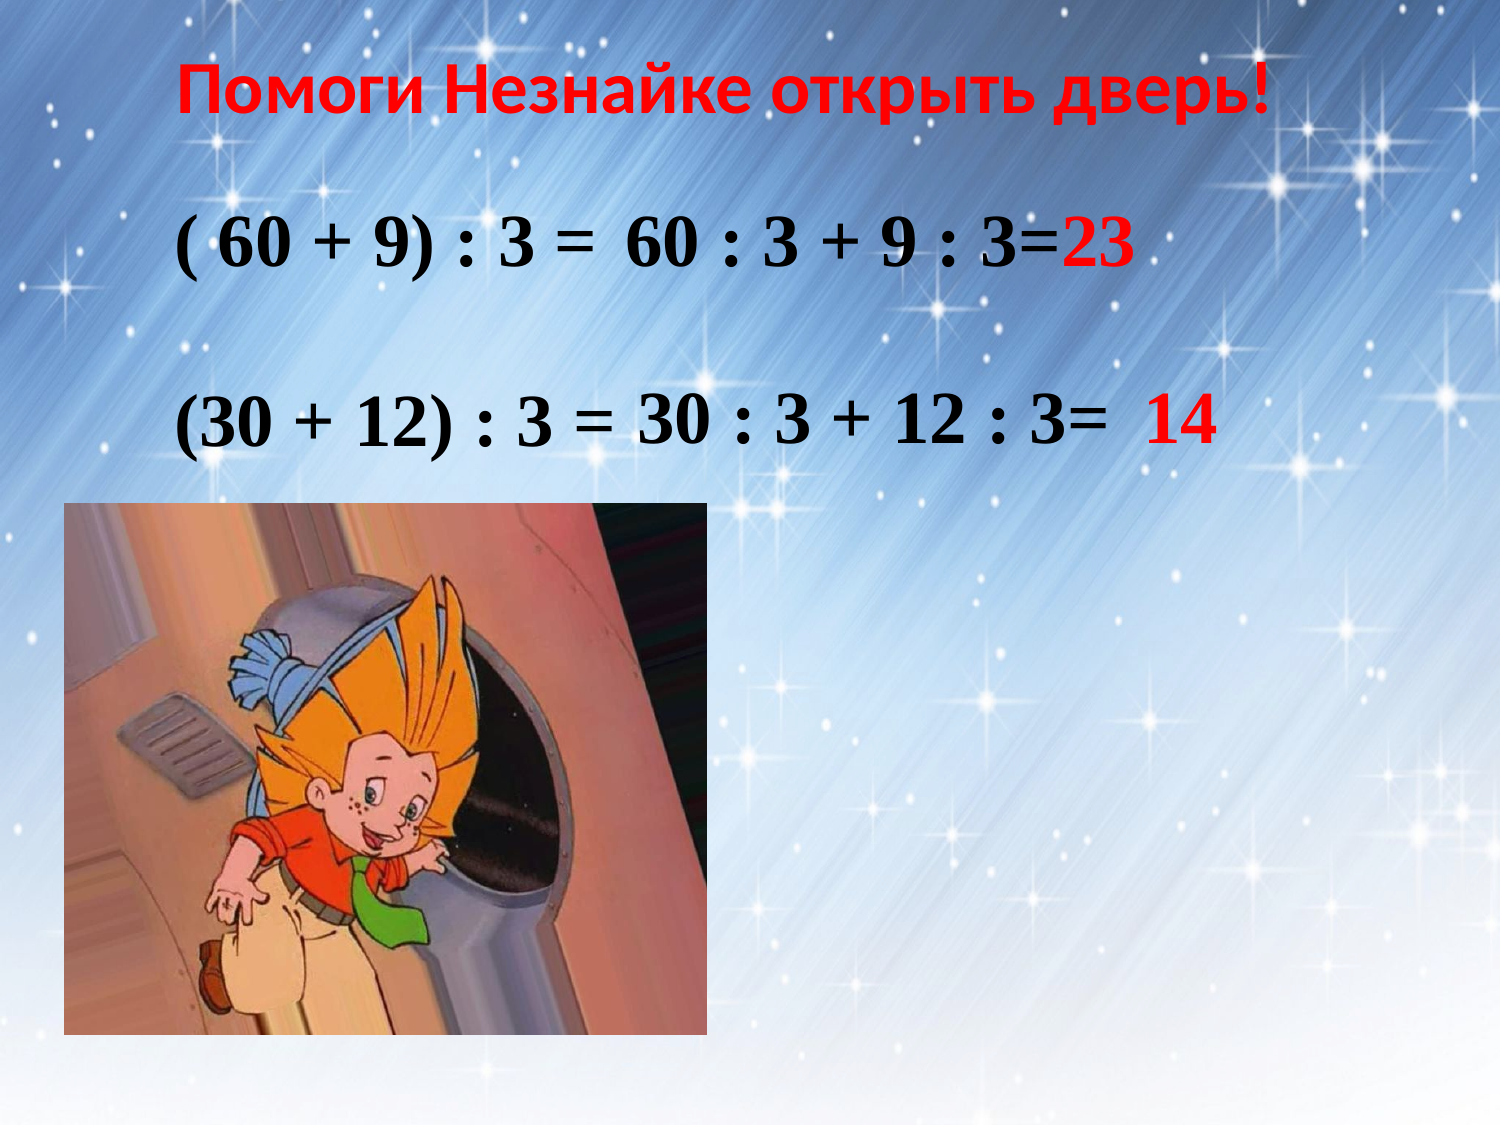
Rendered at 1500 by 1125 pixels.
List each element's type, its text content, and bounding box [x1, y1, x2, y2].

text_box ( 60 + 9) : 3 = (30 + 12) : 3 = [159, 184, 632, 470]
text_box Помоги Незнайке открыть дверь! [161, 30, 1290, 136]
text_box 60 : 3 + 9 : 3= [610, 184, 1046, 290]
text_box 23 [1046, 184, 1152, 290]
text_box 30 : 3 + 12 : 3= [622, 361, 1126, 467]
text_box 14 [1128, 361, 1234, 467]
picture [64, 503, 708, 1036]
